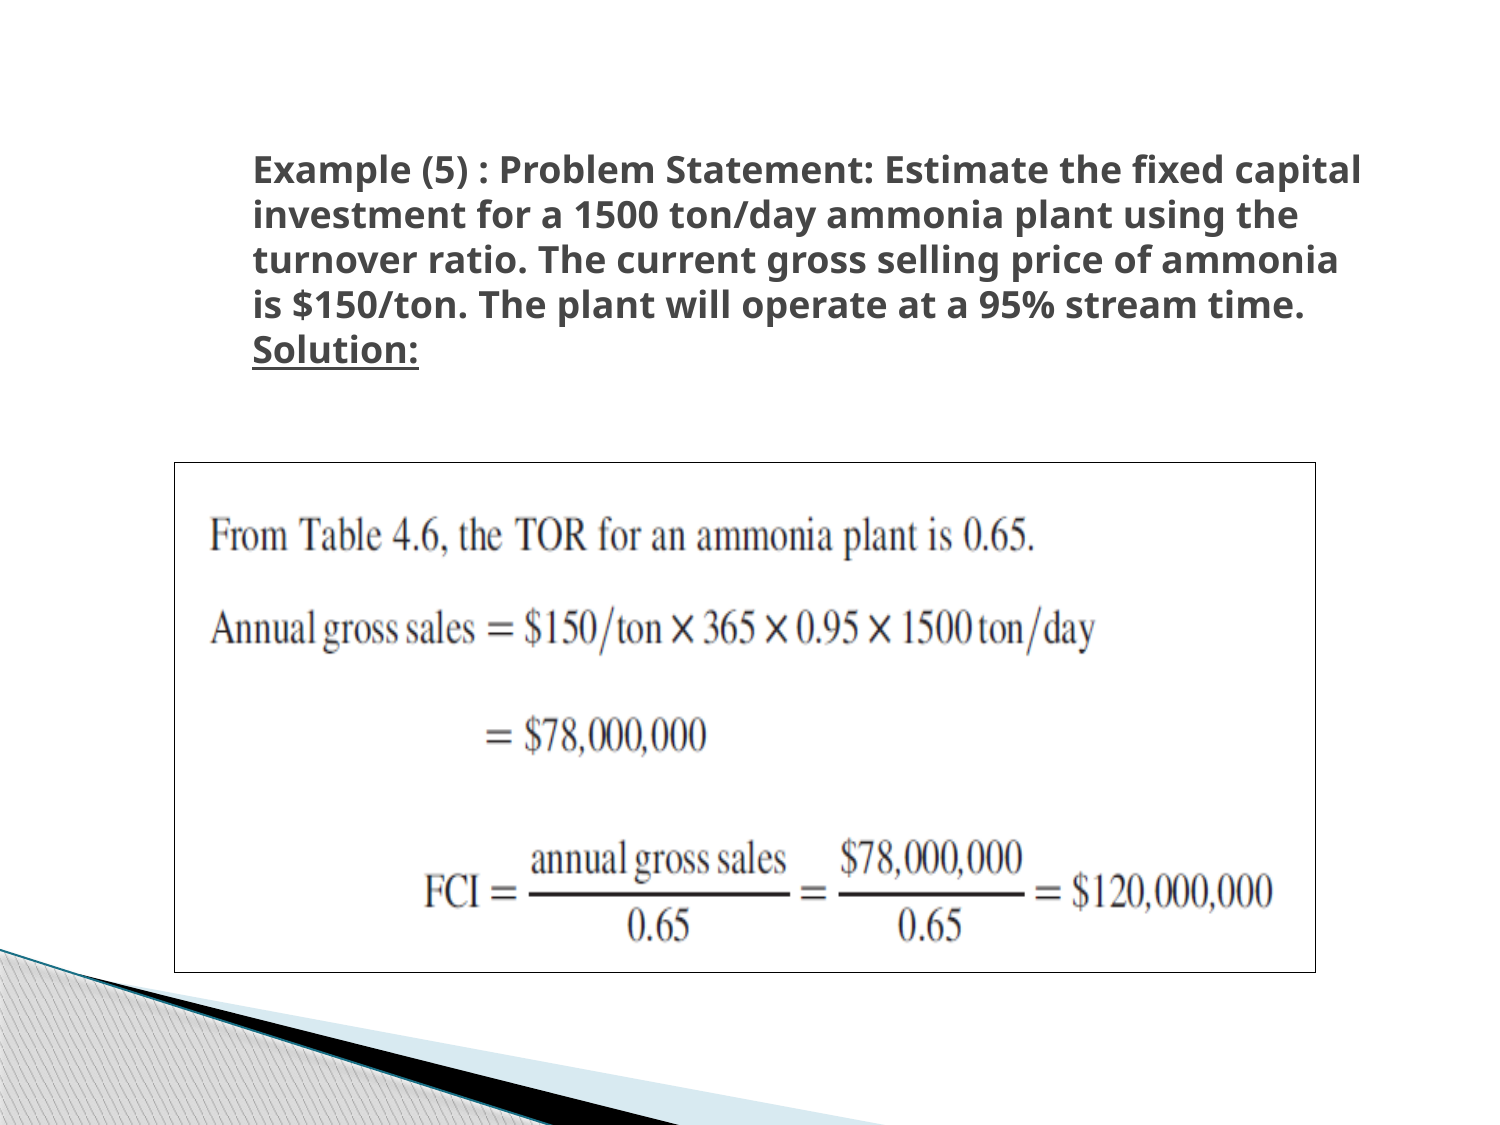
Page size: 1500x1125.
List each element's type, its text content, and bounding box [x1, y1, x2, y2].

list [174, 462, 1316, 974]
title Example (5) : Problem Statement: Estimate the fixed capital investment for a 1500 ton/day ammonia plant using the turnover ratio. The current gross selling price of ammonia is $150/ton. The plant will operate at a 95% stream time. Solution: [237, 149, 1388, 413]
